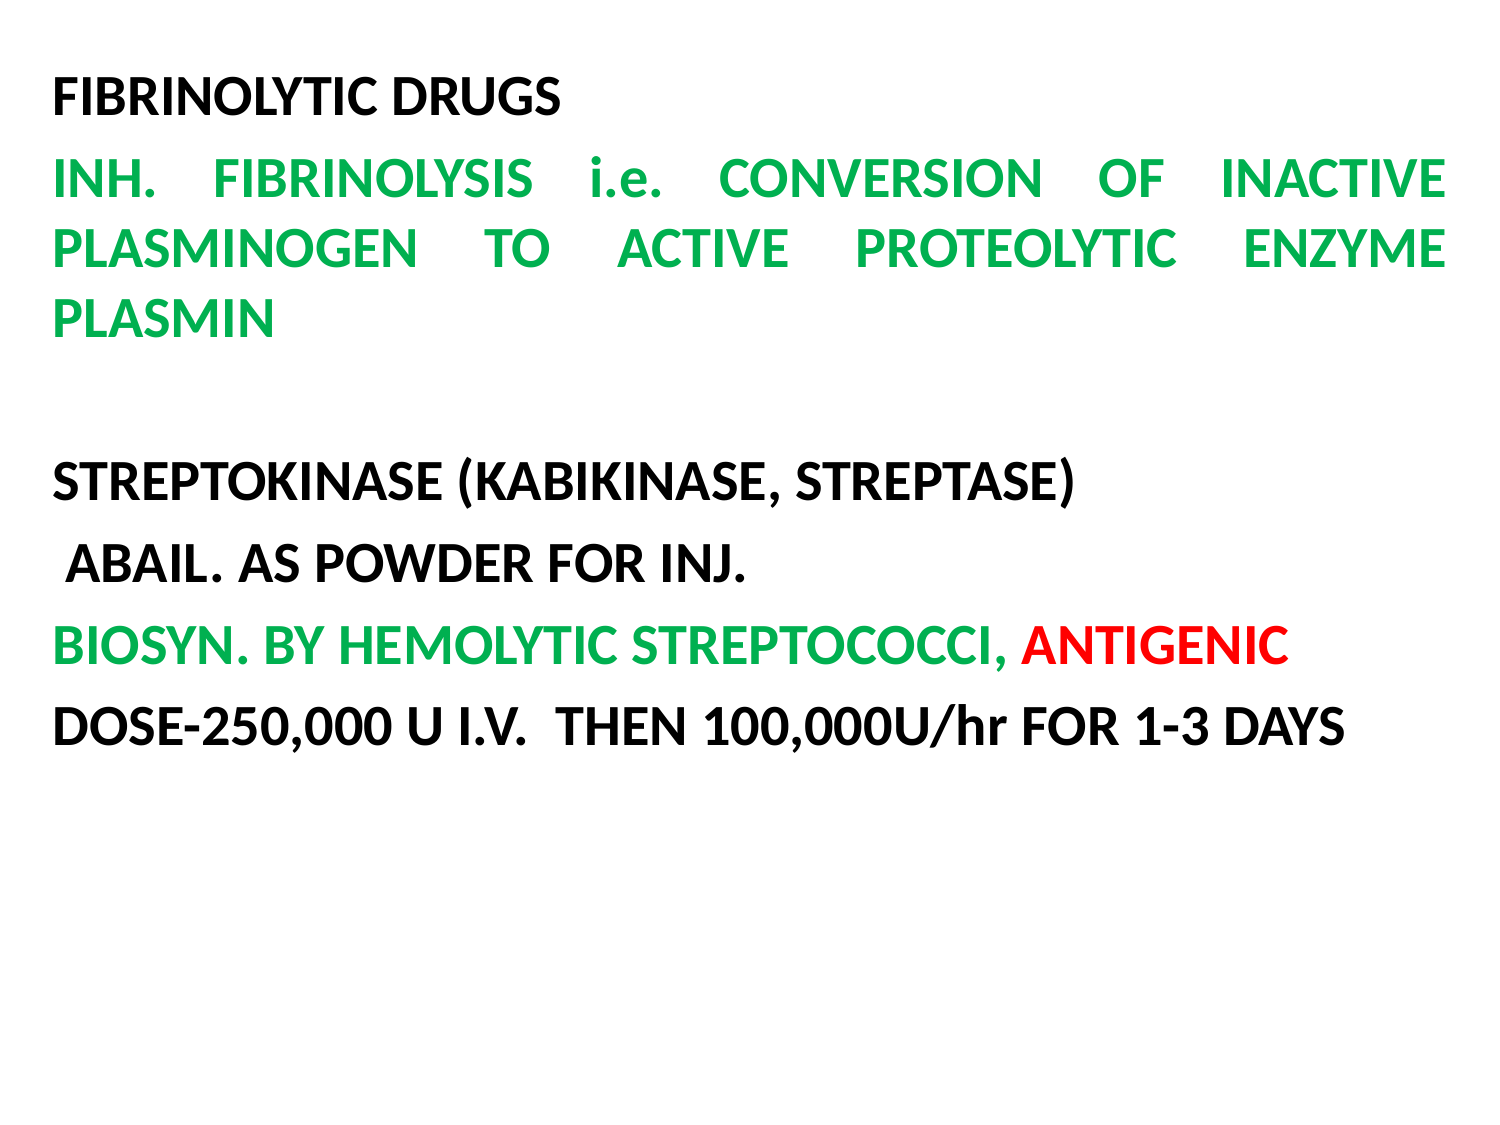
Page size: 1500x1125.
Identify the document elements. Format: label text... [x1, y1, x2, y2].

list FIBRINOLYTIC DRUGS INH. FIBRINOLYSIS i.e. CONVERSION OF INACTIVE PLASMINOGEN TO ACTIVE PROTEOLYTIC ENZYME PLASMIN STREPTOKINASE (KABIKINASE, STREPTASE) ABAIL. AS POWDER FOR INJ. BIOSYN. BY HEMOLYTIC STREPTOCOCCI, ANTIGENIC DOSE-250,000 U I.V. THEN 100,000U/hr FOR 1-3 DAYS [37, 50, 1463, 1063]
